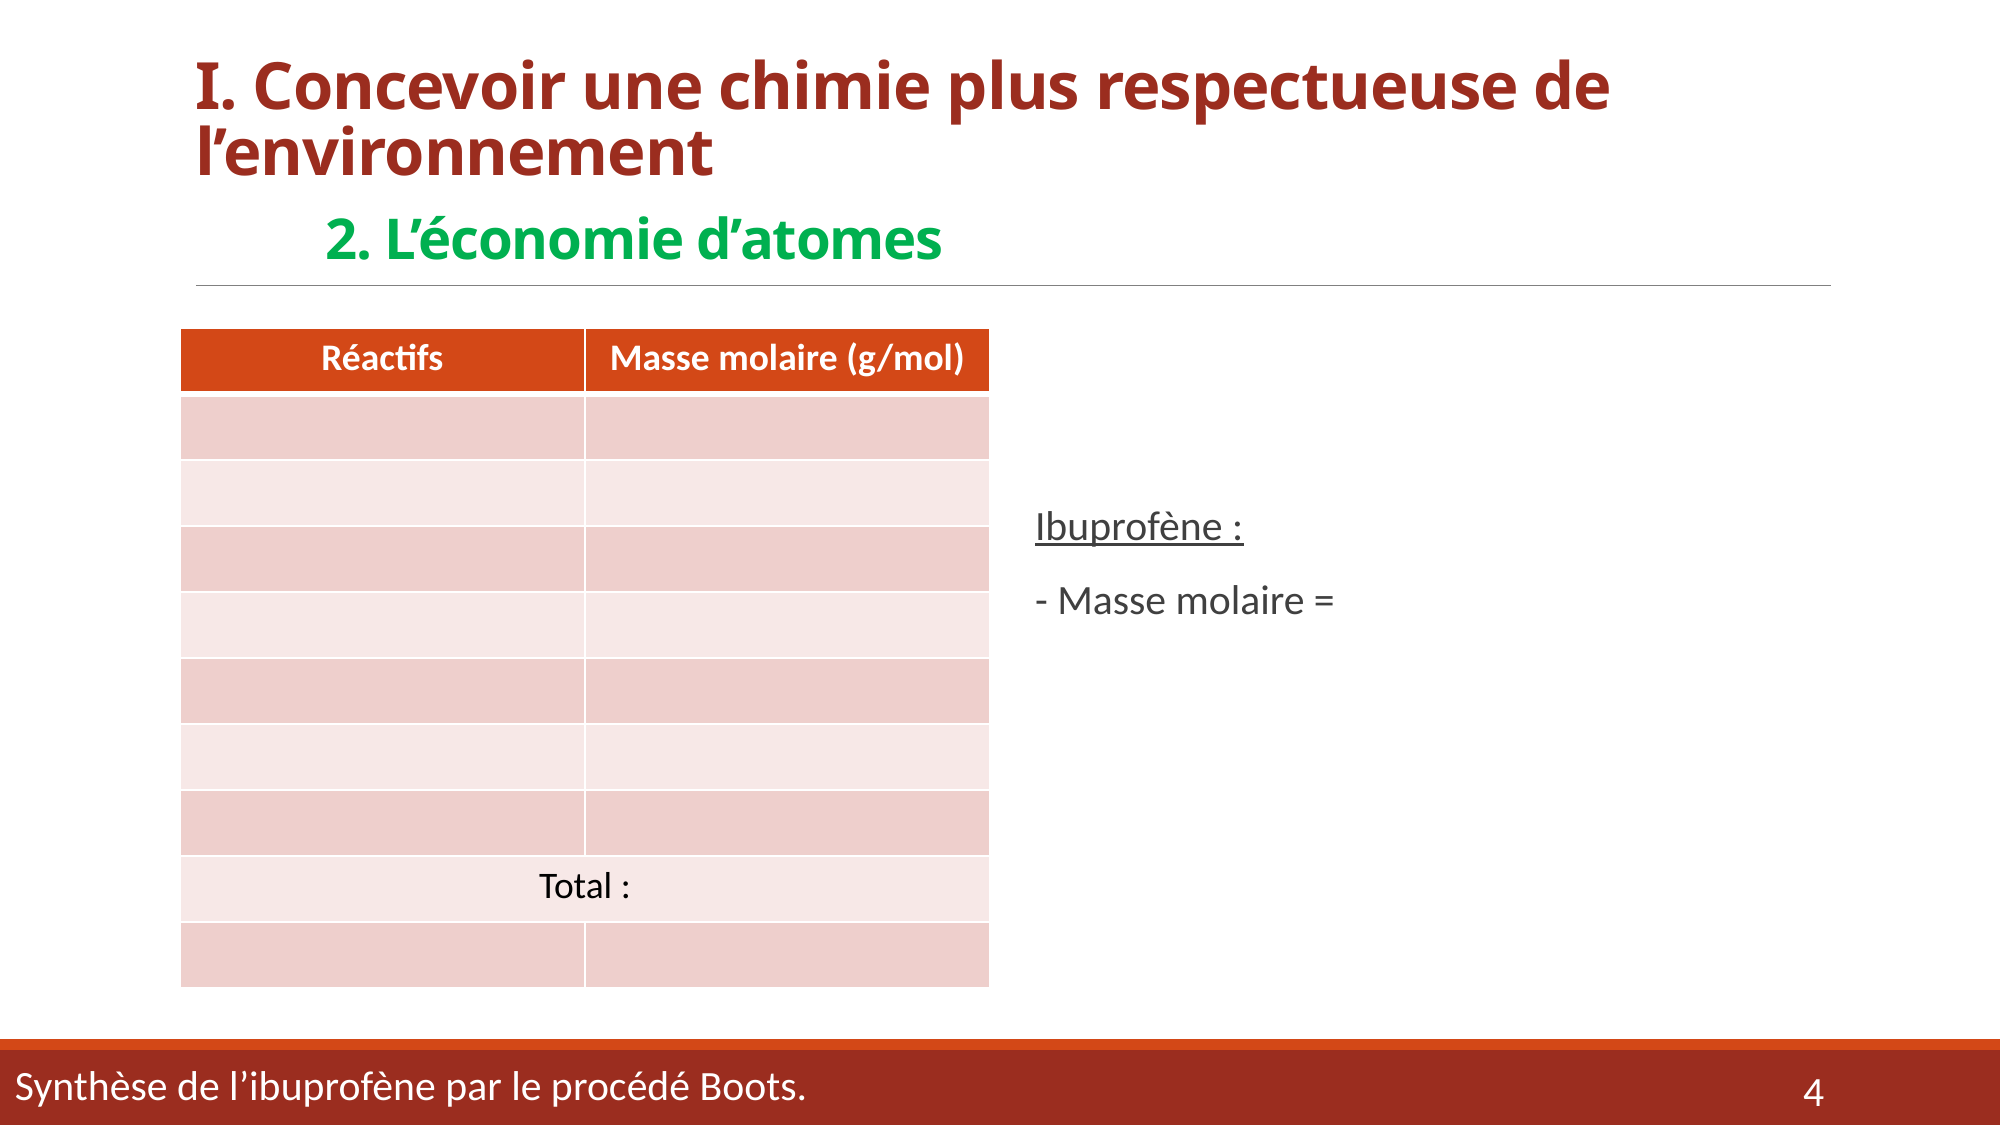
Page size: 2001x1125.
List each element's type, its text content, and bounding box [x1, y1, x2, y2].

title I. Concevoir une chimie plus respectueuse de l’environnement 2. L’économie d’atomes [180, 47, 1830, 285]
text_box Synthèse de l’ibuprofène par le procédé Boots. [0, 1056, 2000, 1125]
